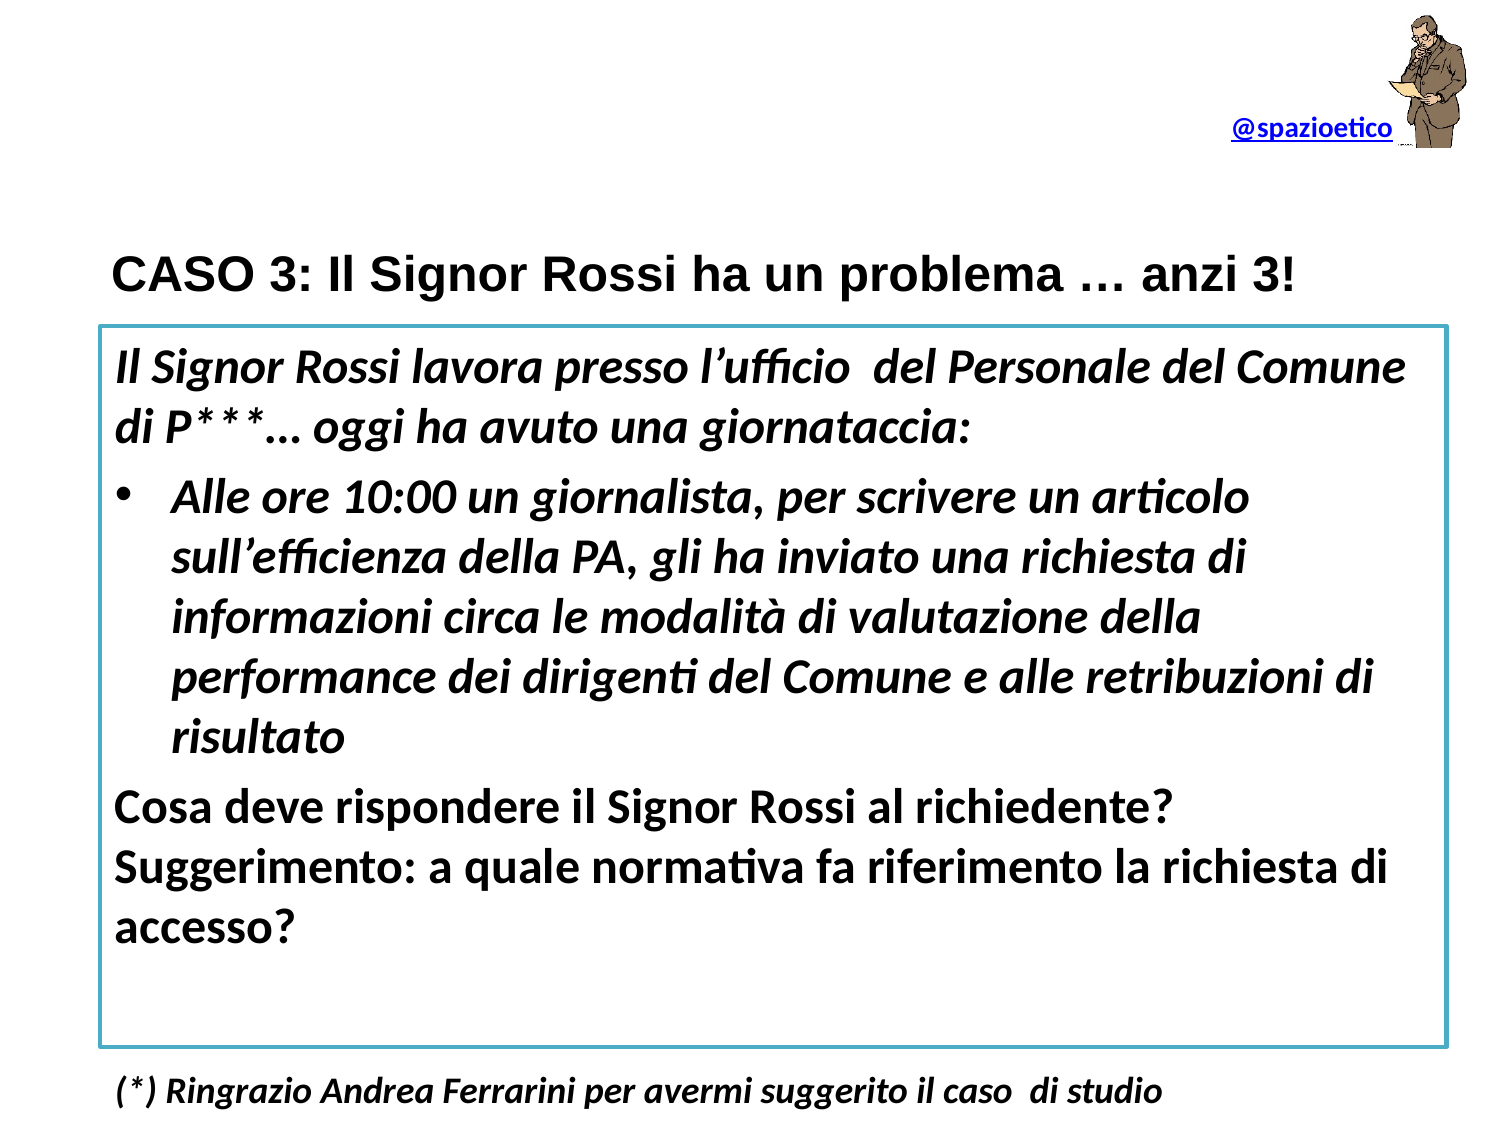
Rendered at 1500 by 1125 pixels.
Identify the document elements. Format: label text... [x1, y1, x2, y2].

text_box Il Signor Rossi lavora presso l’ufficio del Personale del Comune di P***… oggi ha avuto una giornataccia: Alle ore 10:00 un giornalista, per scrivere un articolo sull’efficienza della PA, gli ha inviato una richiesta di informazioni circa le modalità di valutazione della performance dei dirigenti del Comune e alle retribuzioni di risultato Cosa deve rispondere il Signor Rossi al richiedente? Suggerimento: a quale normativa fa riferimento la richiesta di accesso? (*) Ringrazio Andrea Ferrarini per avermi suggerito il caso di studio [98, 324, 1449, 1049]
picture [1372, 7, 1488, 148]
title CASO 3: Il Signor Rossi ha un problema … anzi 3! [29, 219, 1380, 324]
